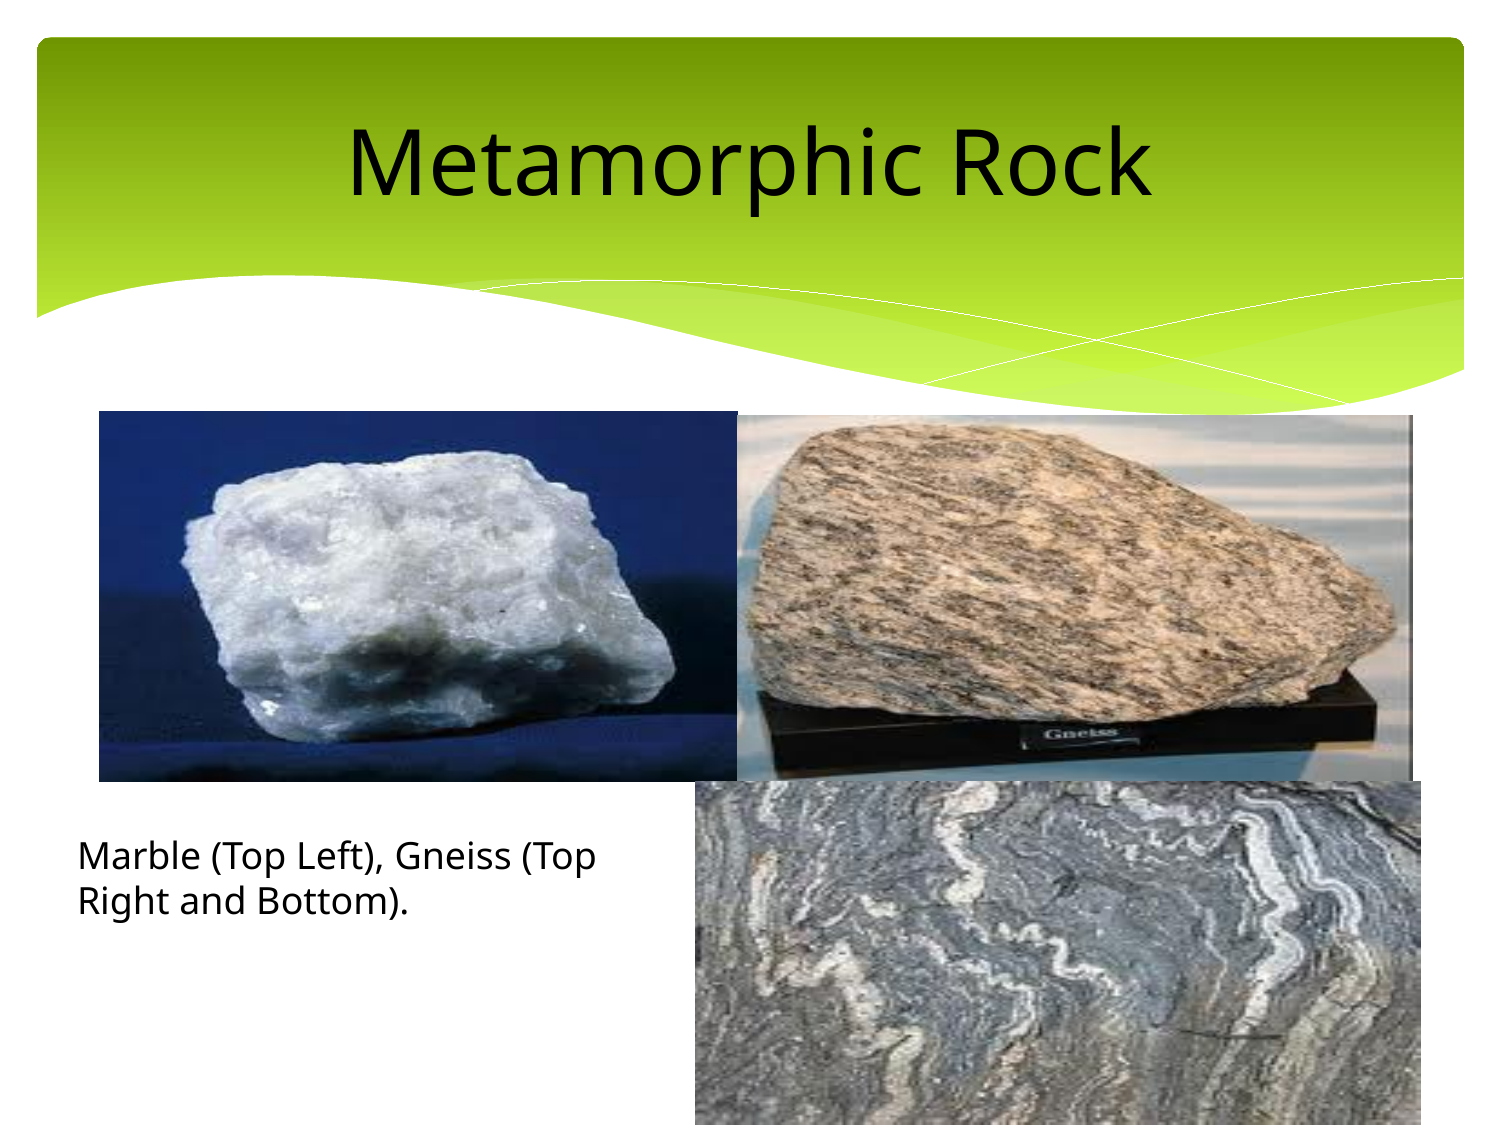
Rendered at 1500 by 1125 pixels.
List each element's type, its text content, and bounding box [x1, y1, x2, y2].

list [99, 410, 738, 782]
title Metamorphic Rock [75, 55, 1425, 261]
picture [694, 415, 1421, 1125]
text_box Marble (Top Left), Gneiss (Top Right and Bottom). [62, 824, 650, 930]
